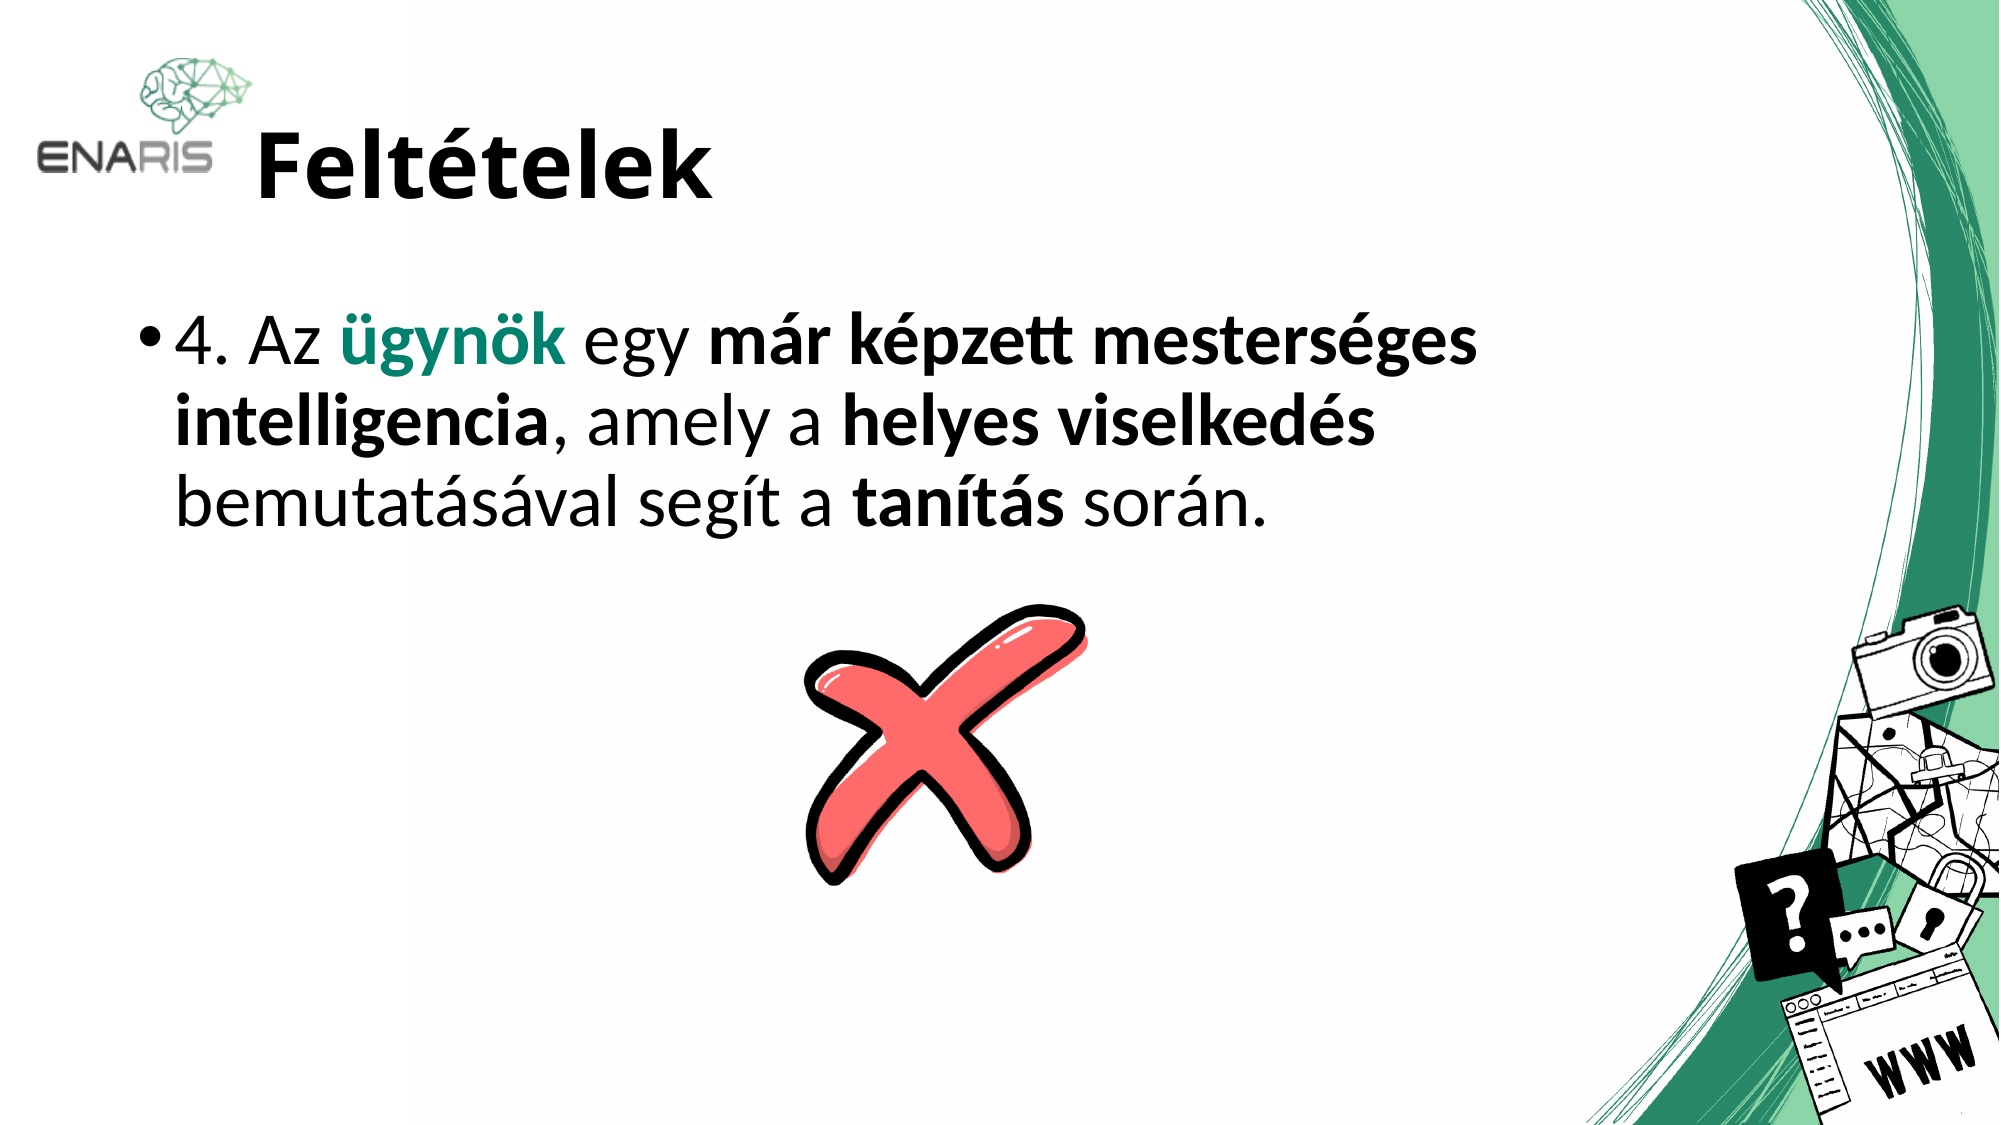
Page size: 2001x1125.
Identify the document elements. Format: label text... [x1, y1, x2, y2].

picture [37, 58, 254, 173]
title Feltételek [253, 59, 1863, 278]
picture [408, 0, 1999, 1125]
picture [738, 562, 1127, 942]
list 4. Az ügynök egy már képzett mesterséges intelligencia, amely a helyes viselkedés bemutatásával segít a tanítás során. [137, 299, 1728, 1014]
